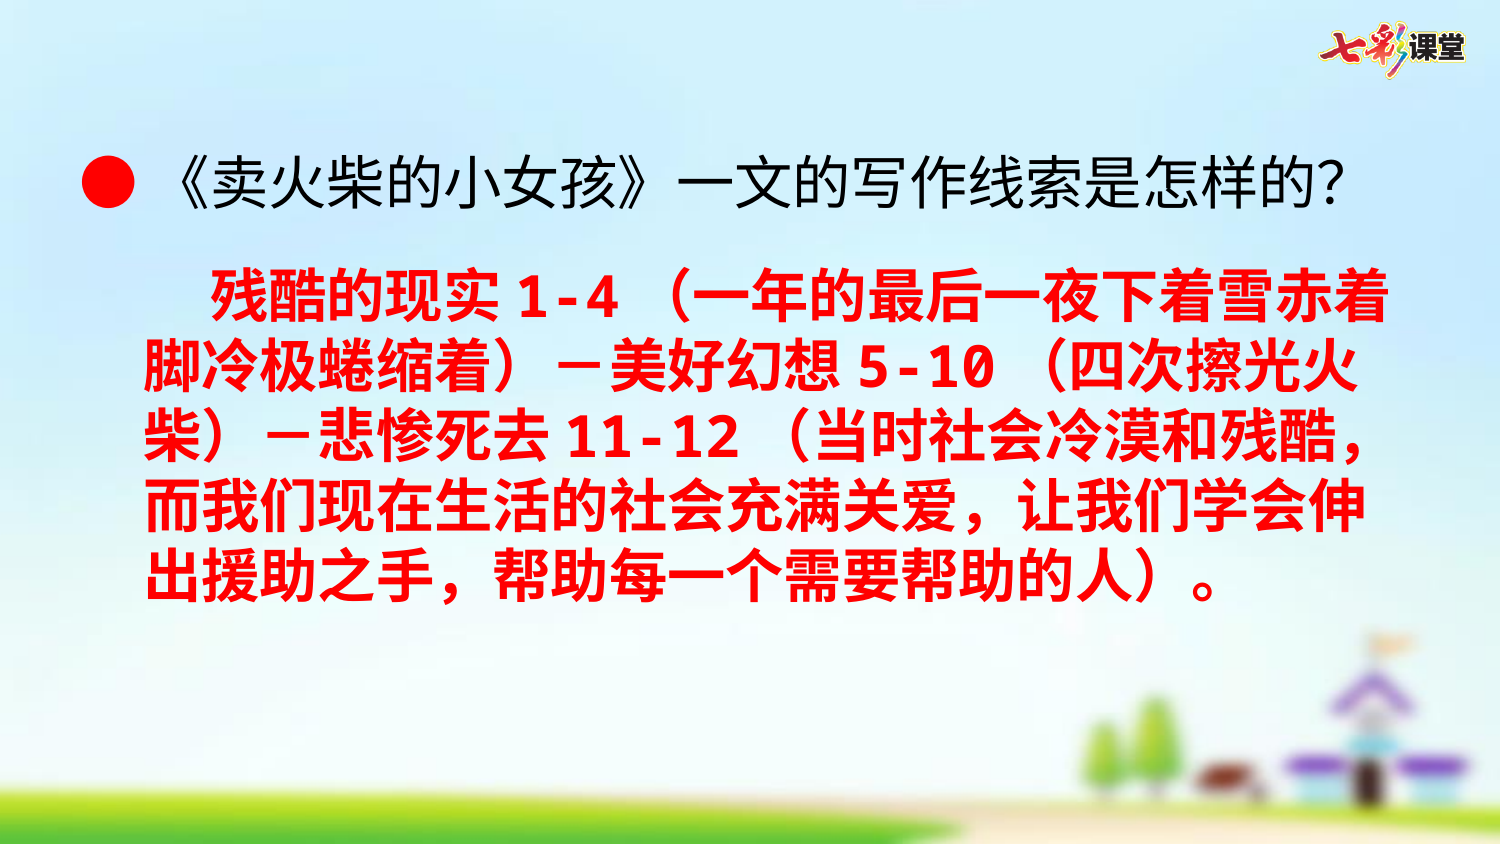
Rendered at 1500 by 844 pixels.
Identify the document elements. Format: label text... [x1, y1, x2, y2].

text_box 残酷的现实1-4（一年的最后一夜下着雪赤着脚冷极蜷缩着）－美好幻想5-10（四次擦光火柴）－悲惨死去11-12（当时社会冷漠和残酷，而我们现在生活的社会充满关爱，让我们学会伸出援助之手，帮助每一个需要帮助的人）。 [128, 252, 1412, 617]
picture [0, 0, 1500, 844]
text_box ●《卖火柴的小女孩》一文的写作线索是怎样的？ [64, 138, 1436, 224]
